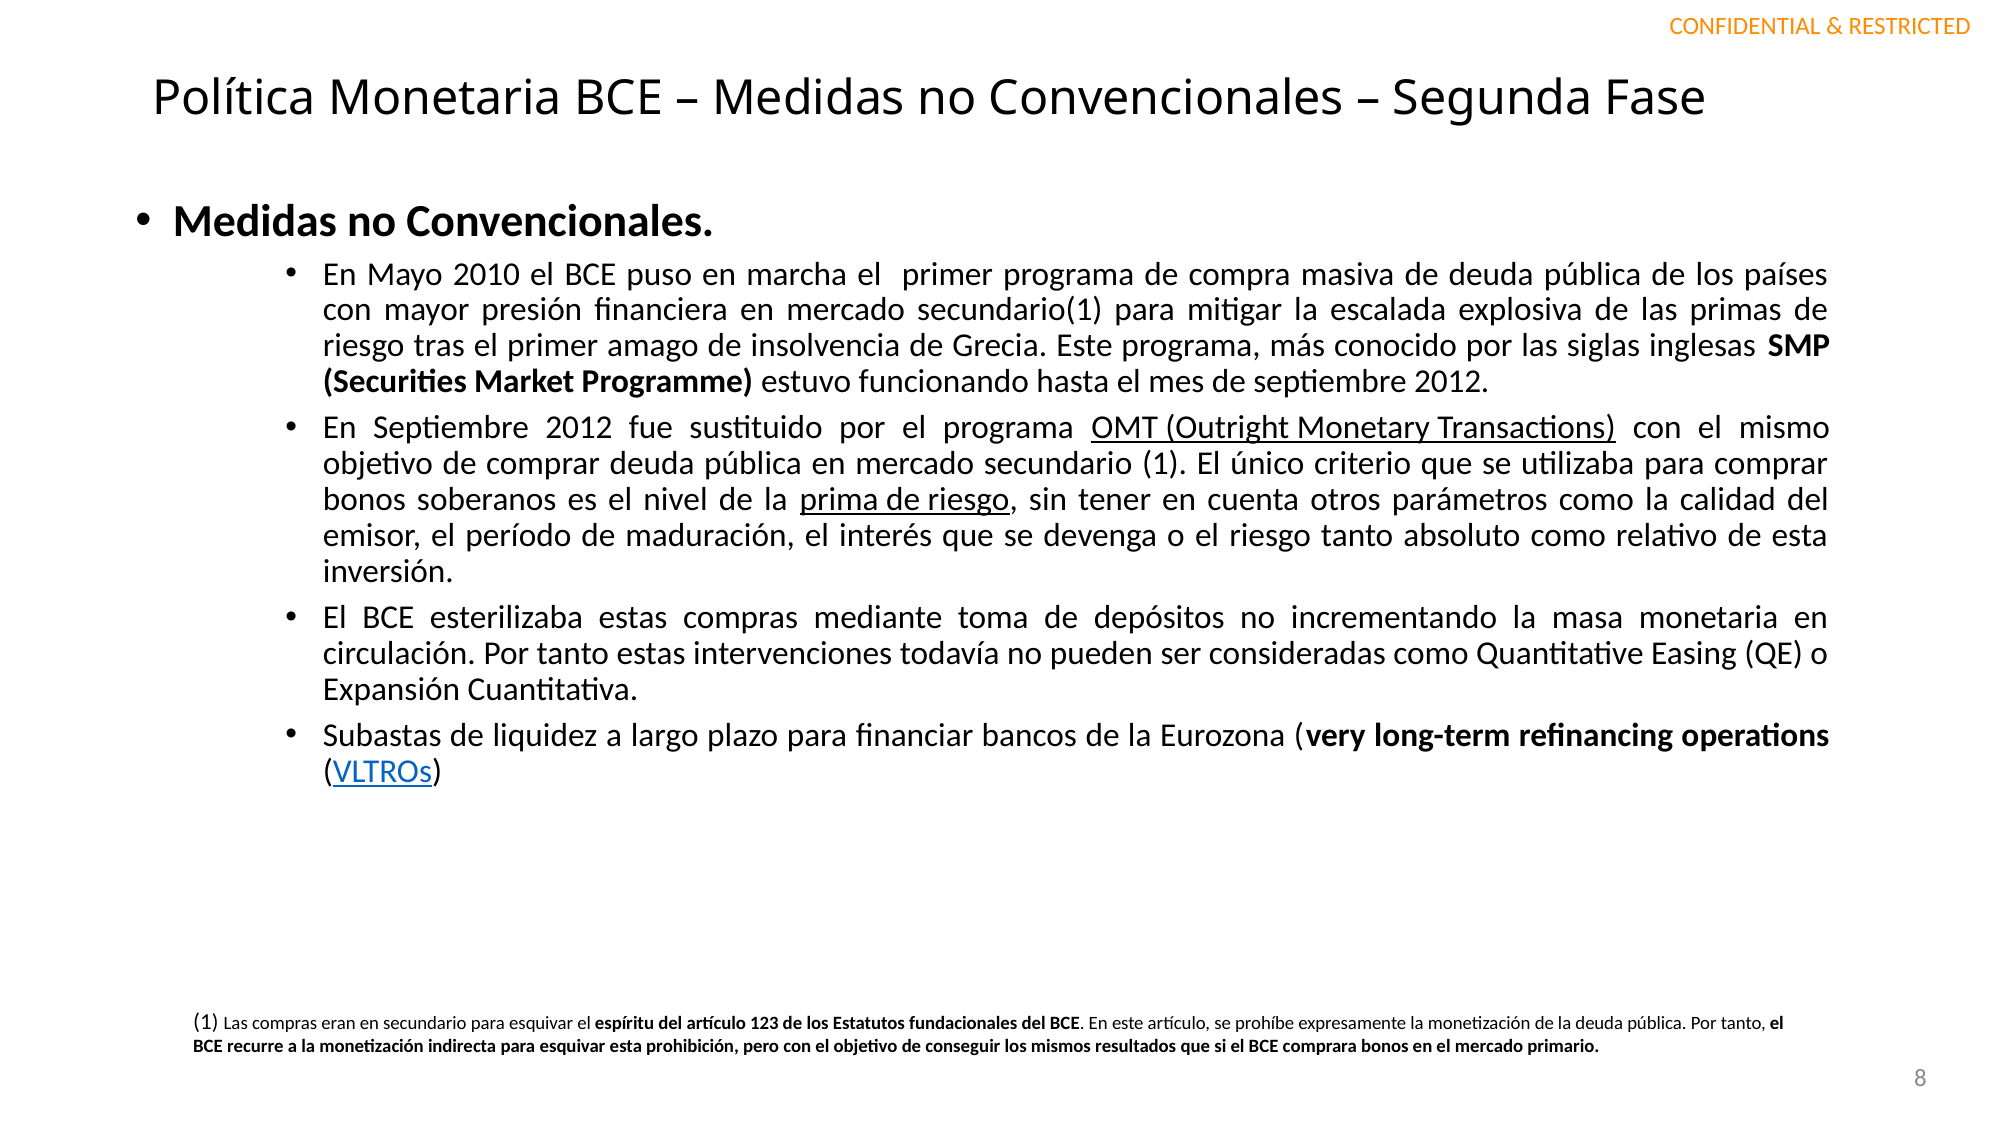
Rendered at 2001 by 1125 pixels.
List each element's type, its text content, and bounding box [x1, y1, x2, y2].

text_box (1) Las compras eran en secundario para esquivar el espíritu del artículo 123 de los Estatutos fundacionales del BCE. En este artículo, se prohíbe expresamente la monetización de la deuda pública. Por tanto, el BCE recurre a la monetización indirecta para esquivar esta prohibición, pero con el objetivo de conseguir los mismos resultados que si el BCE comprara bonos en el mercado primario. [178, 999, 1822, 1065]
list Medidas no Convencionales. En Mayo 2010 el BCE puso en marcha el primer programa de compra masiva de deuda pública de los países con mayor presión financiera en mercado secundario(1) para mitigar la escalada explosiva de las primas de riesgo tras el primer amago de insolvencia de Grecia. Este programa, más conocido por las siglas inglesas SMP (Securities Market Programme) estuvo funcionando hasta el mes de septiembre 2012. En Septiembre 2012 fue sustituido por el programa OMT (Outright Monetary Transactions) con el mismo objetivo de comprar deuda pública en mercado secundario (1). El único criterio que se utilizaba para comprar bonos soberanos es el nivel de la prima de riesgo, sin tener en cuenta otros parámetros como la calidad del emisor, el período de maduración, el interés que se devenga o el riesgo tanto absoluto como relativo de esta inversión. El BCE esterilizaba estas compras mediante toma de depósitos no incrementando la masa monetaria en circulación. Por tanto estas intervenciones todavía no pueden ser consideradas como Quantitative Easing (QE) o Expansión Cuantitativa. Subastas de liquidez a largo plazo para financiar bancos de la Eurozona (very long-term refinancing operations (VLTROs) [120, 189, 1846, 903]
text_box 8 [1881, 1046, 1960, 1107]
title Política Monetaria BCE – Medidas no Convencionales – Segunda Fase [137, 59, 1863, 139]
